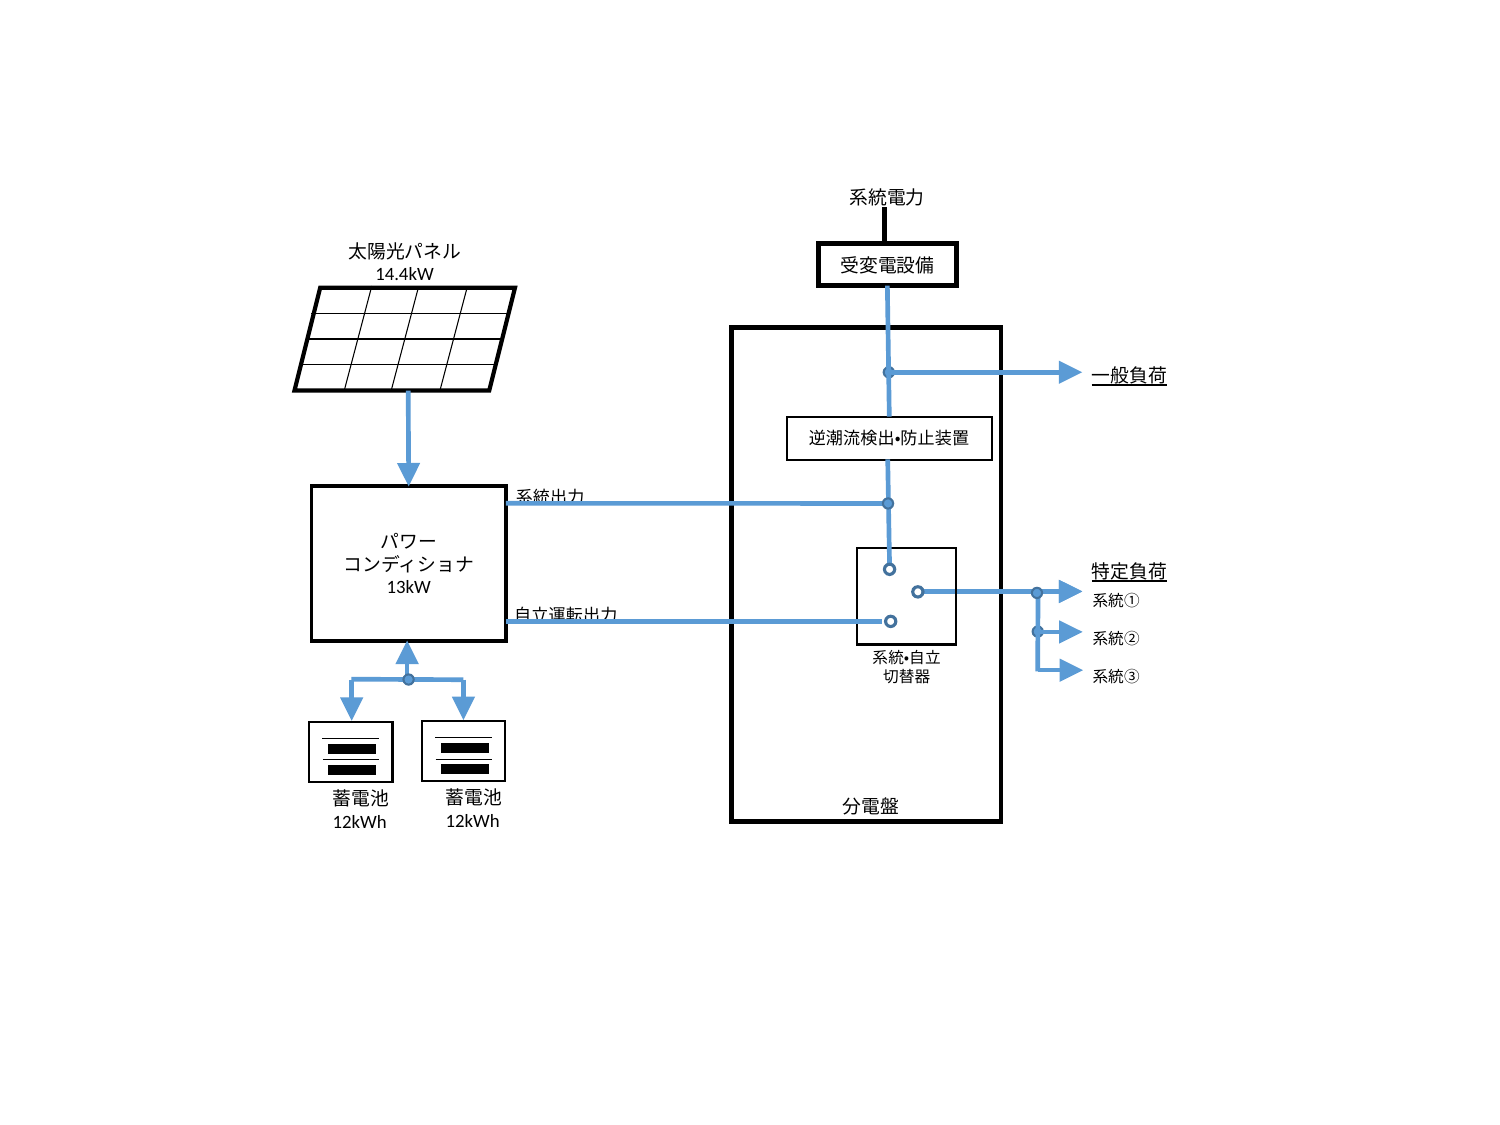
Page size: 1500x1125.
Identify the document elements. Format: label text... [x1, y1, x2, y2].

text_box [883, 563, 896, 576]
text_box 分電盤 [827, 787, 914, 825]
text_box [856, 547, 957, 646]
text_box [891, 327, 1002, 370]
text_box 系統電力 [834, 178, 940, 216]
text_box [730, 327, 886, 501]
text_box [891, 375, 1002, 589]
text_box 受変電設備 [817, 242, 957, 287]
text_box 蓄電池 12kWh [317, 779, 404, 840]
text_box 系統出力 [501, 479, 600, 515]
text_box [890, 497, 895, 510]
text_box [309, 721, 393, 782]
text_box 系統・自立 切替器 [857, 640, 956, 694]
text_box [402, 680, 415, 686]
text_box パワー コンディショナ 13kW [310, 485, 507, 642]
text_box 蓄電池 12kWh [430, 778, 517, 839]
text_box [884, 615, 897, 628]
text_box 系統① 系統② 系統③ [1077, 583, 1155, 693]
text_box [882, 366, 886, 378]
text_box 逆潮流検出・防止装置 [786, 416, 993, 461]
text_box [730, 506, 886, 619]
text_box [730, 594, 1002, 822]
text_box 一般負荷 [1076, 356, 1182, 394]
text_box [1030, 592, 1044, 600]
text_box [1031, 586, 1043, 591]
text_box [422, 720, 506, 782]
text_box [1031, 626, 1035, 638]
text_box 特定負荷 [1077, 552, 1182, 590]
text_box [911, 585, 925, 599]
text_box [408, 673, 415, 679]
text_box 自立運転出力 [499, 596, 633, 633]
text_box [294, 286, 515, 391]
